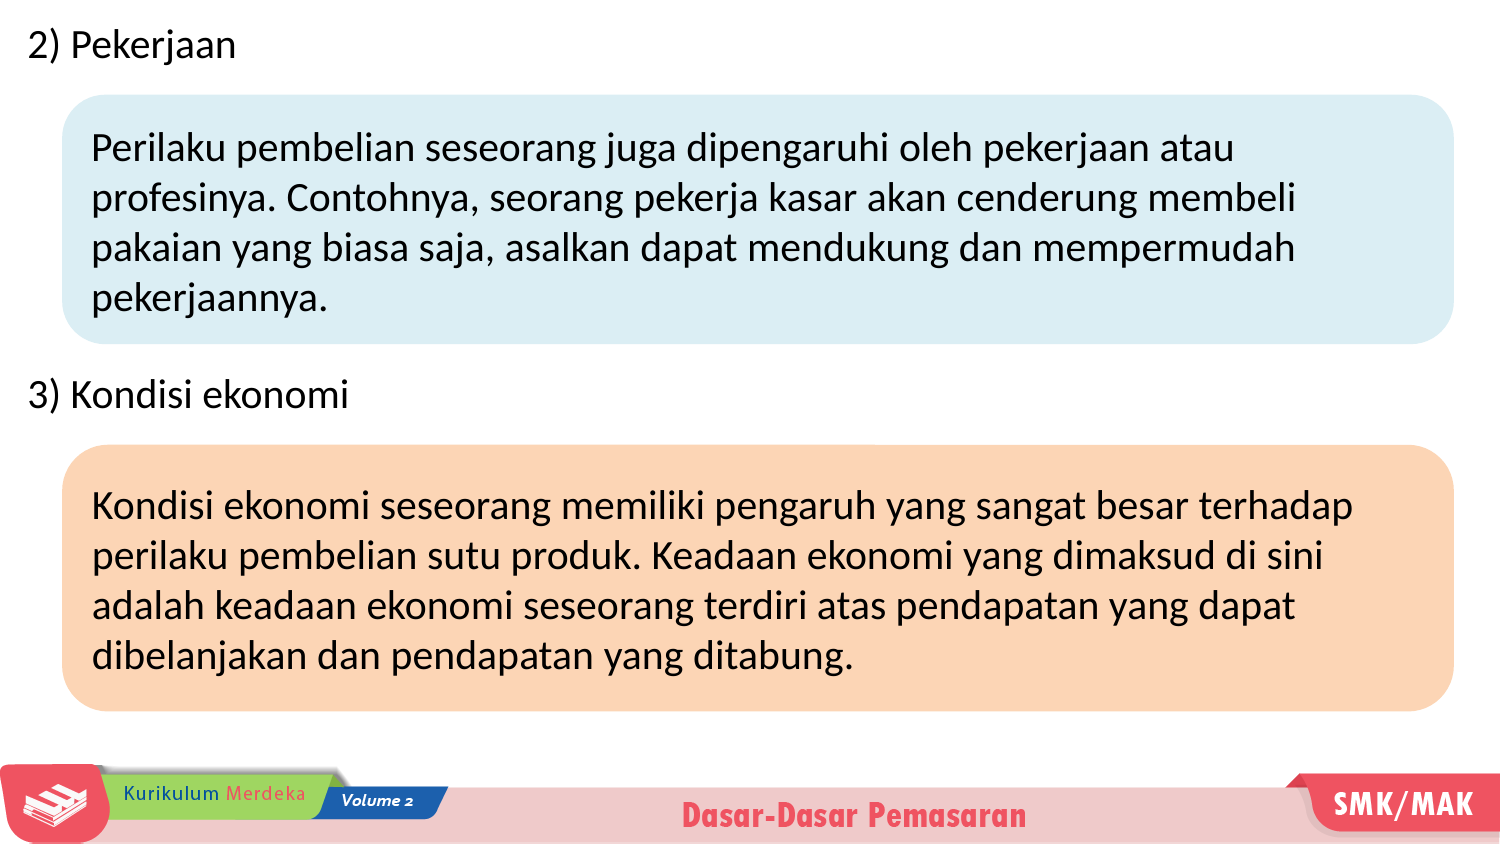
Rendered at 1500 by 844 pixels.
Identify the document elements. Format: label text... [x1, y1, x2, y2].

picture [0, 764, 1500, 844]
text_box 3) Kondisi ekonomi [12, 359, 1125, 425]
text_box Perilaku pembelian seseorang juga dipengaruhi oleh pekerjaan atau profesinya. Contohnya, seorang pekerja kasar akan cenderung membeli pakaian yang biasa saja, asalkan dapat mendukung dan mempermudah pekerjaannya. [62, 94, 1454, 345]
text_box 2) Pekerjaan [12, 9, 1125, 75]
text_box Kondisi ekonomi seseorang memiliki pengaruh yang sangat besar terhadap perilaku pembelian sutu produk. Keadaan ekonomi yang dimaksud di sini adalah keadaan ekonomi seseorang terdiri atas pendapatan yang dapat dibelanjakan dan pendapatan yang ditabung. [62, 444, 1454, 712]
